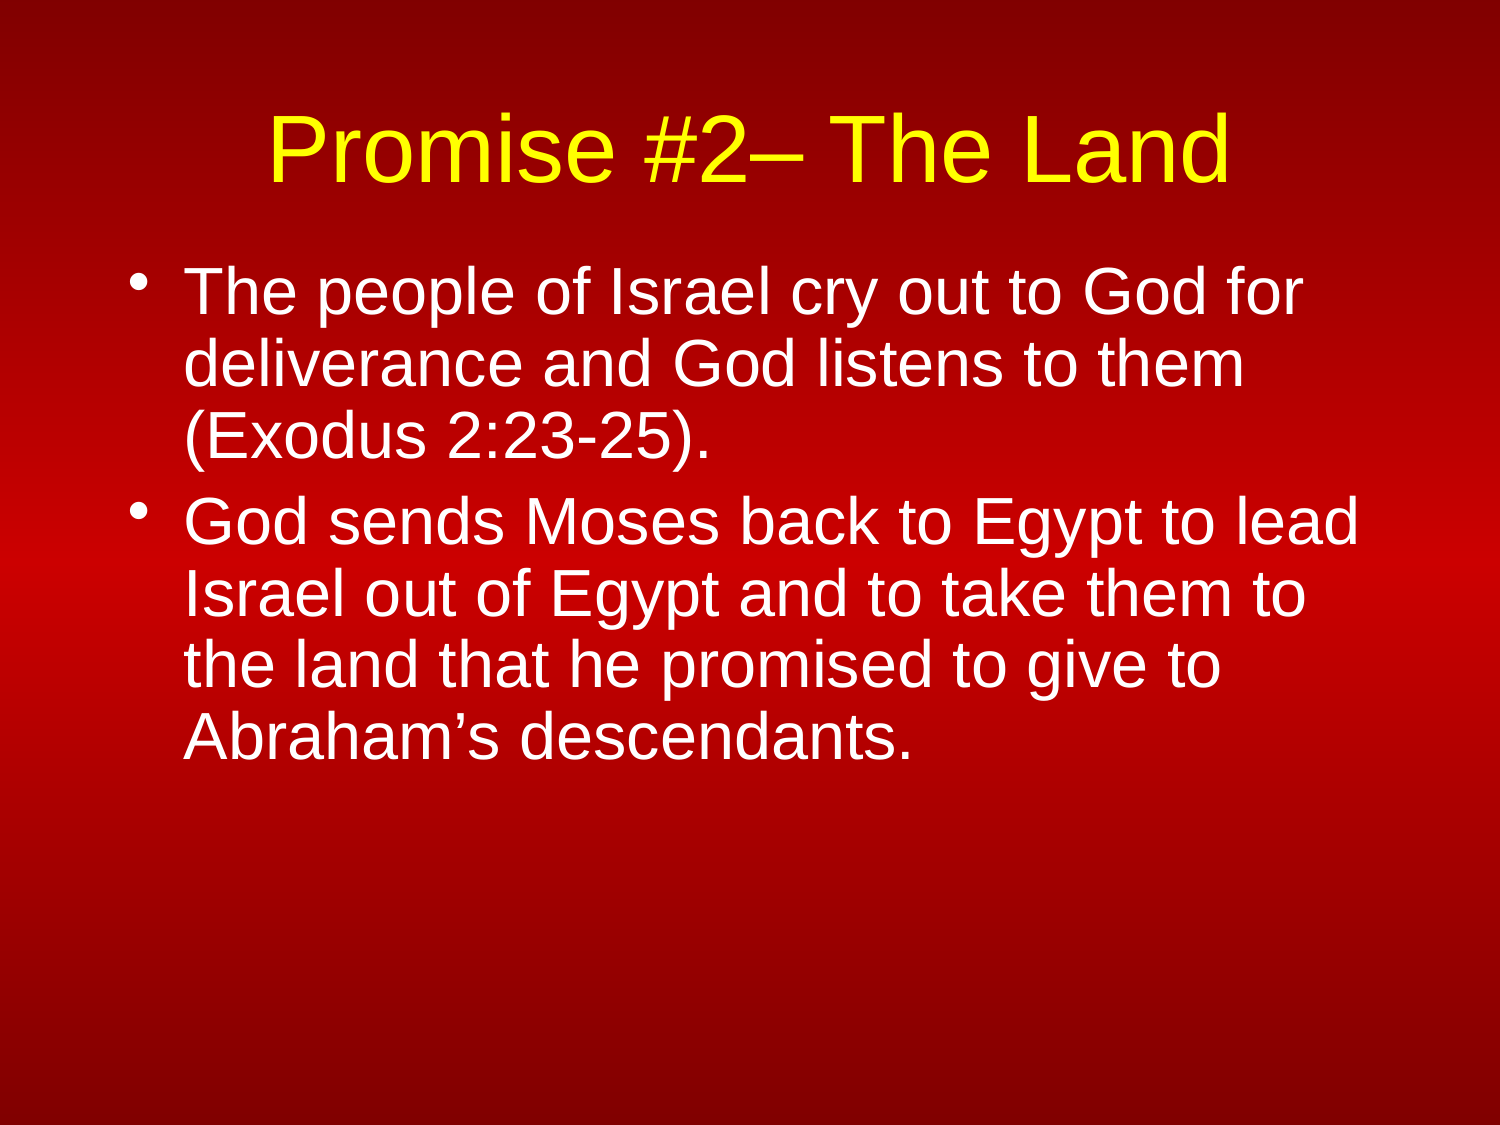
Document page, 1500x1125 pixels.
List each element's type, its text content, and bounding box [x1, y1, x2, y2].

list The people of Israel cry out to God for deliverance and God listens to them (Exodus 2:23-25). God sends Moses back to Egypt to lead Israel out of Egypt and to take them to the land that he promised to give to Abraham’s descendants. [112, 249, 1388, 800]
title Promise #2– The Land [37, 50, 1463, 238]
